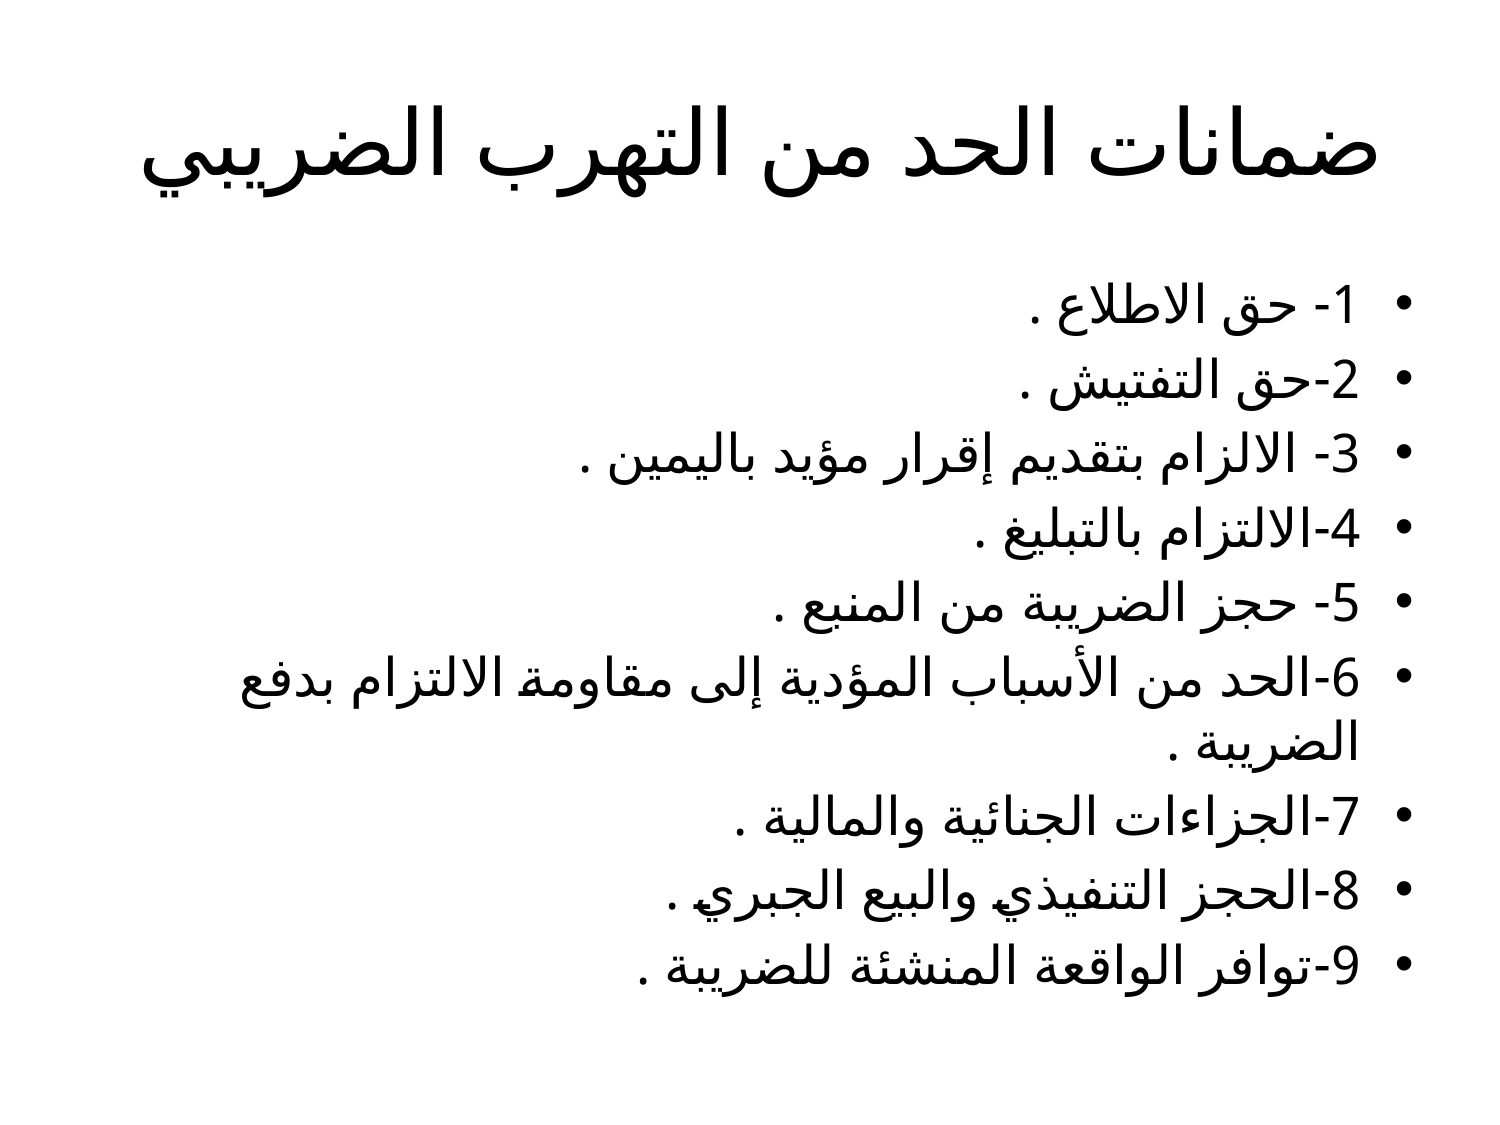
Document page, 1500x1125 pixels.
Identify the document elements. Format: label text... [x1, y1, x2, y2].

list 1- حق الاطلاع . 2-حق التفتيش . 3- الالزام بتقديم إقرار مؤيد باليمين . 4-الالتزام بالتبليغ . 5- حجز الضريبة من المنبع . 6-الحد من الأسباب المؤدية إلى مقاومة الالتزام بدفع الضريبة . 7-الجزاءات الجنائية والمالية . 8-الحجز التنفيذي والبيع الجبري . 9-توافر الواقعة المنشئة للضريبة . [75, 262, 1425, 1005]
title ضمانات الحد من التهرب الضريبي [75, 45, 1425, 233]
